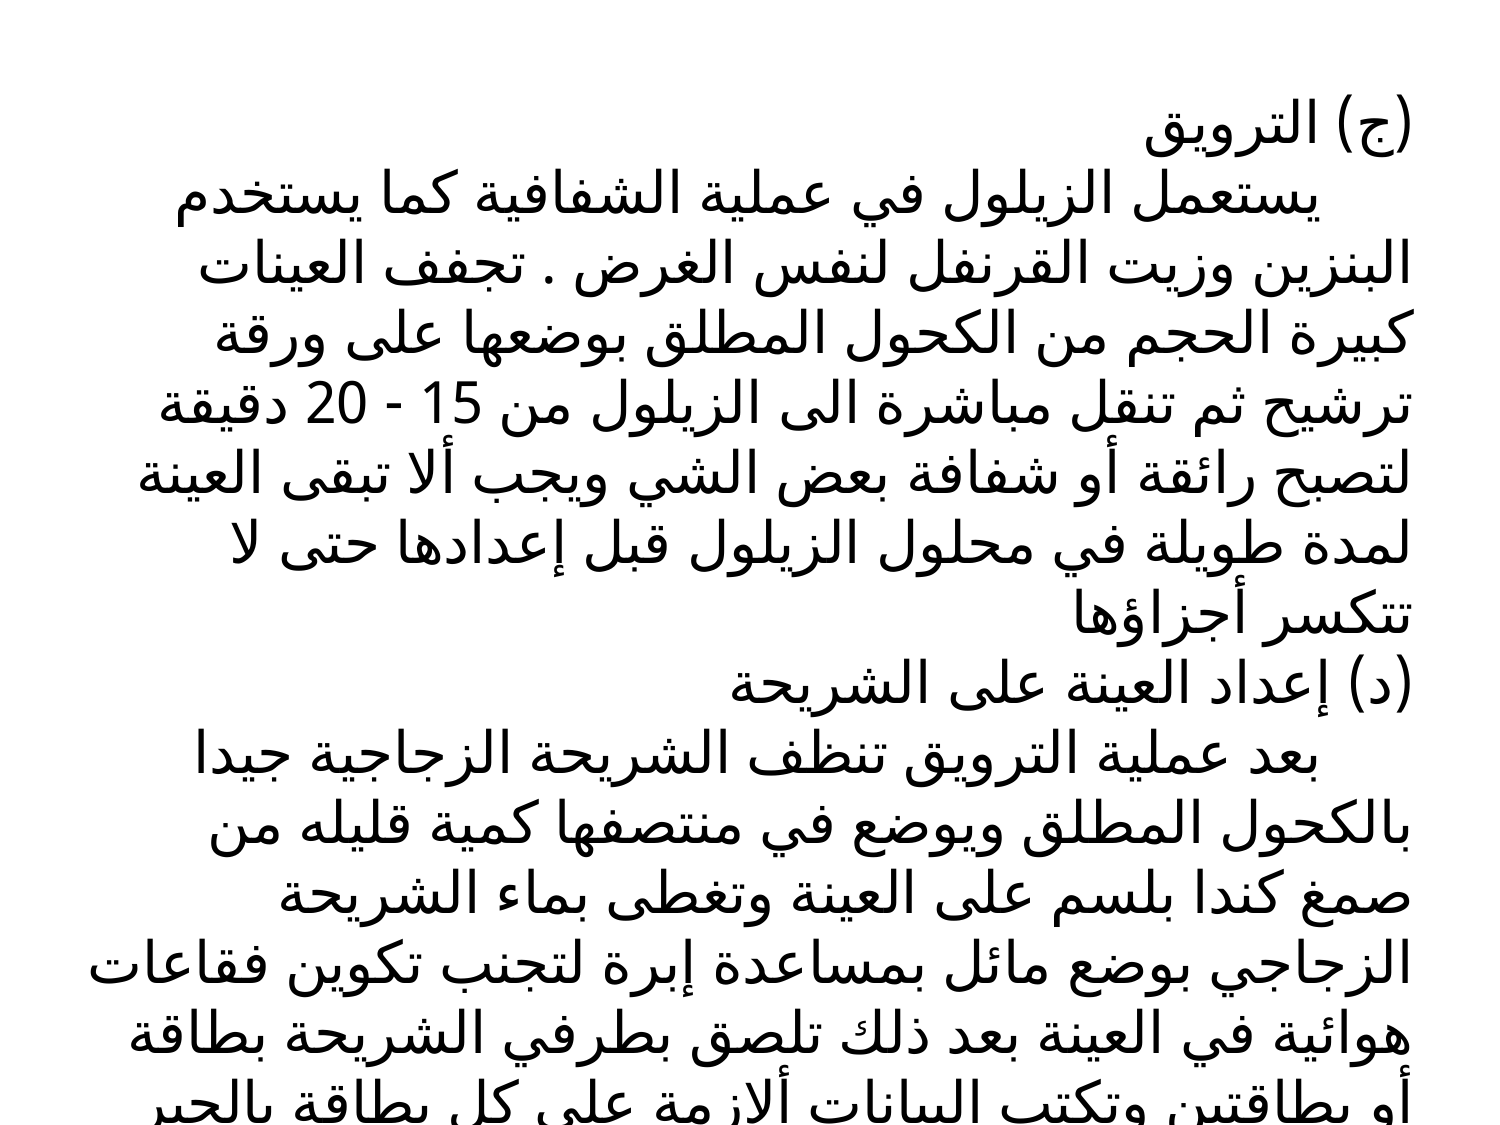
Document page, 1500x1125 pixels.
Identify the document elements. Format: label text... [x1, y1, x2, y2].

text_box (ج) الترويق يستعمل الزيلول في عملية الشفافية كما يستخدم البنزين وزيت القرنفل لنفس الغرض . تجفف العينات كبيرة الحجم من الكحول المطلق بوضعها على ورقة ترشيح ثم تنقل مباشرة الى الزيلول من 15 - 20 دقيقة لتصبح رائقة أو شفافة بعض الشي ويجب ألا تبقى العينة لمدة طويلة في محلول الزيلول قبل إعدادها حتى لا تتكسر أجزاؤها (د) إعداد العينة على الشريحة بعد عملية الترويق تنظف الشريحة الزجاجية جيدا بالكحول المطلق ويوضع في منتصفها كمية قليله من صمغ كندا بلسم على العينة وتغطى بماء الشريحة الزجاجي بوضع مائل بمساعدة إبرة لتجنب تكوين فقاعات هوائية في العينة بعد ذلك تلصق بطرفي الشريحة بطاقة أو بطاقتين وتكتب البيانات ألازمة على كل بطاقة بالحبر الهندي ثم تجفف وتحفظ في علب أو إدراج خاصة بالشرائح . [64, 78, 1430, 1125]
